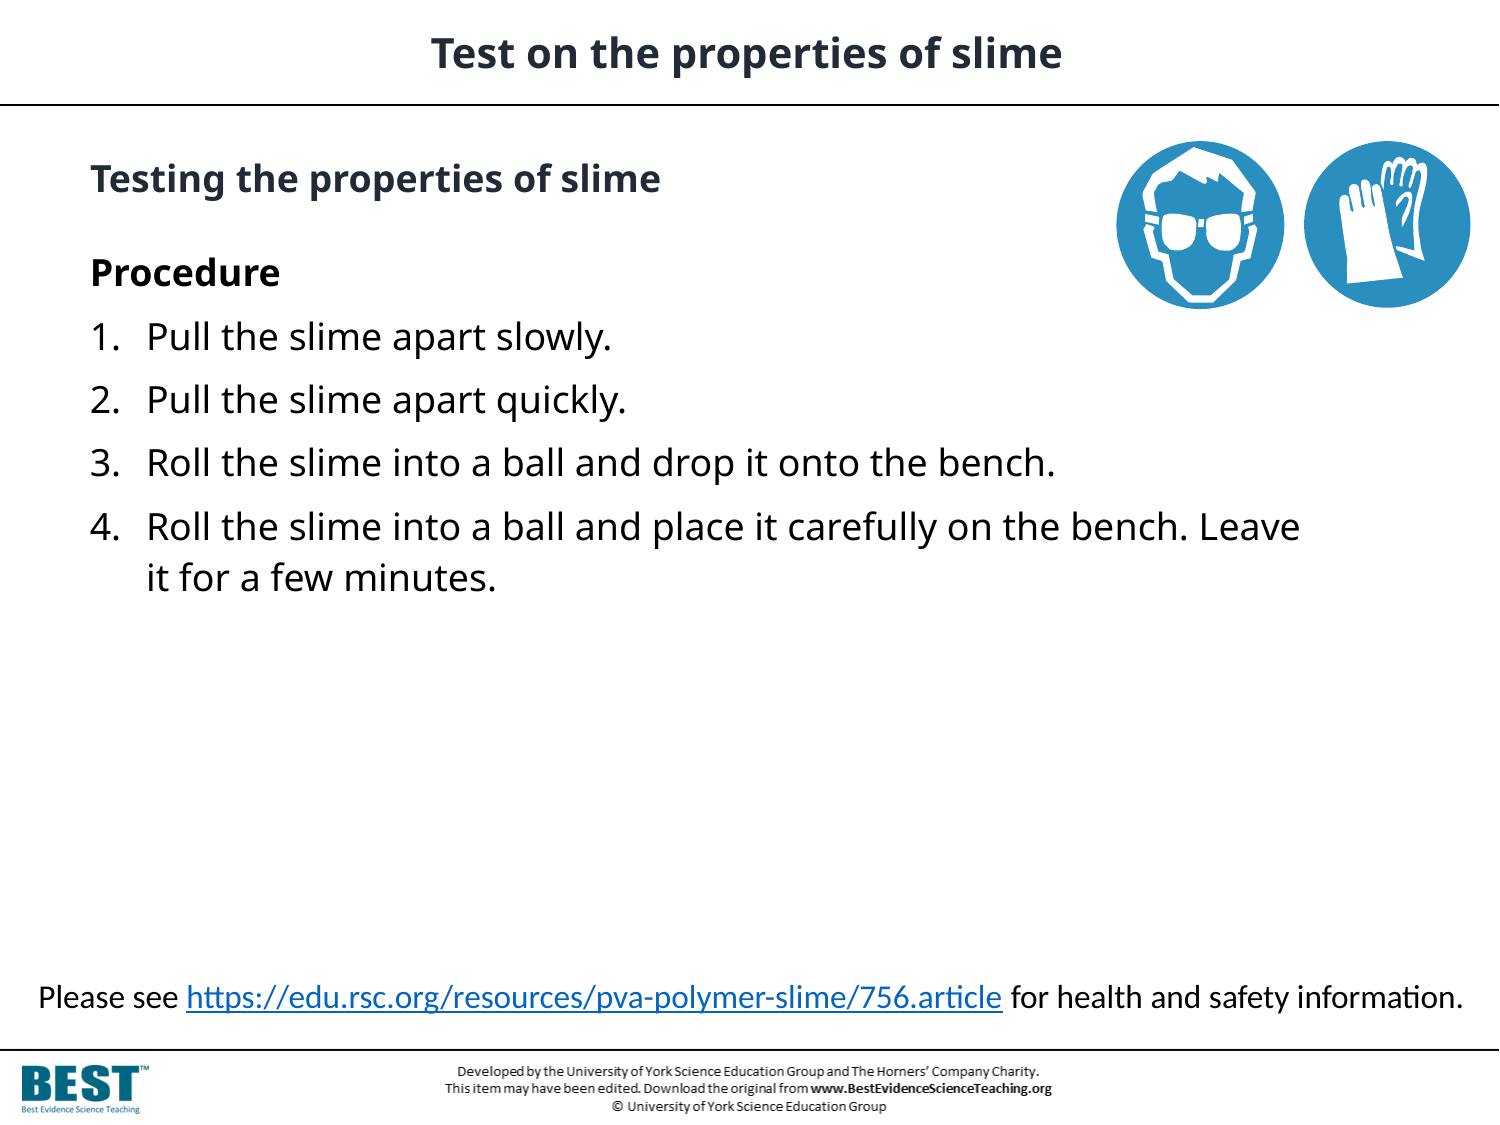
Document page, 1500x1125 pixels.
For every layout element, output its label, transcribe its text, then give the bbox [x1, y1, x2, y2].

text_box Test on the properties of slime [23, 4, 1471, 99]
picture [0, 104, 1500, 1125]
